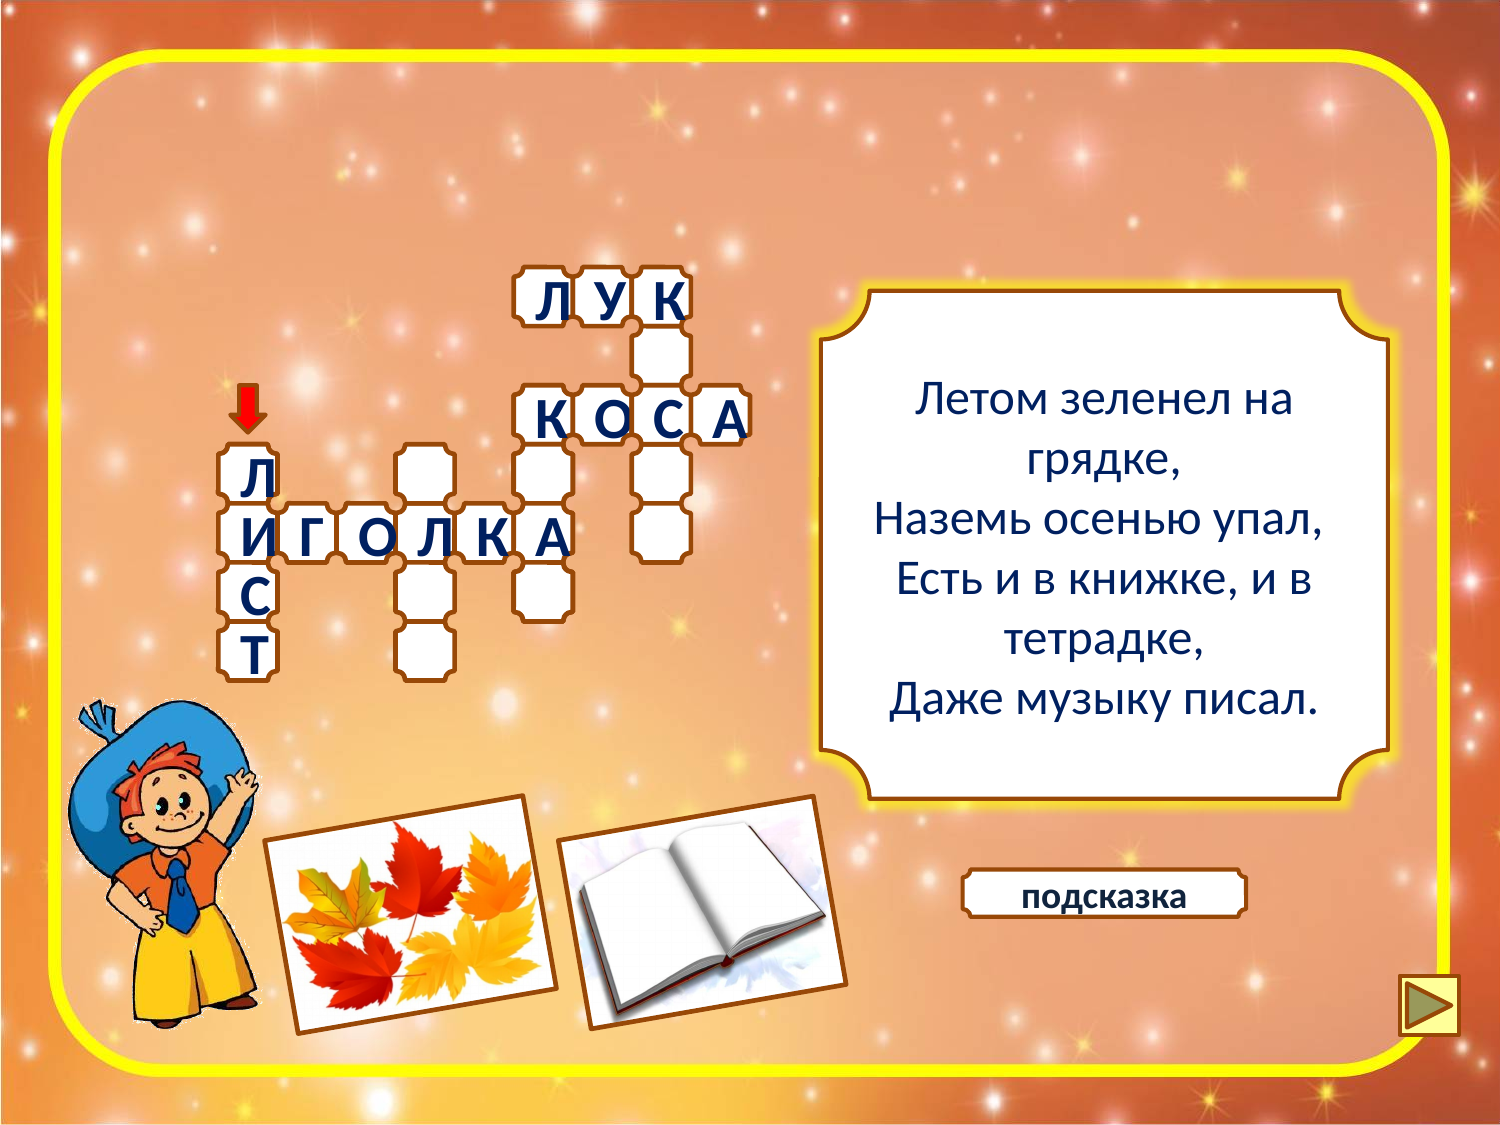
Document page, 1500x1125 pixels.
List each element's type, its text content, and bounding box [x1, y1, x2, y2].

picture [0, 0, 1500, 1125]
text_box Летом зеленел на грядке, Наземь осенью упал, Есть и в книжке, и в тетрадке, Даже музыку писал. [818, 288, 1390, 801]
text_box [218, 266, 751, 681]
text_box [1398, 974, 1461, 1037]
text_box подсказка [960, 867, 1249, 919]
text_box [218, 444, 278, 681]
